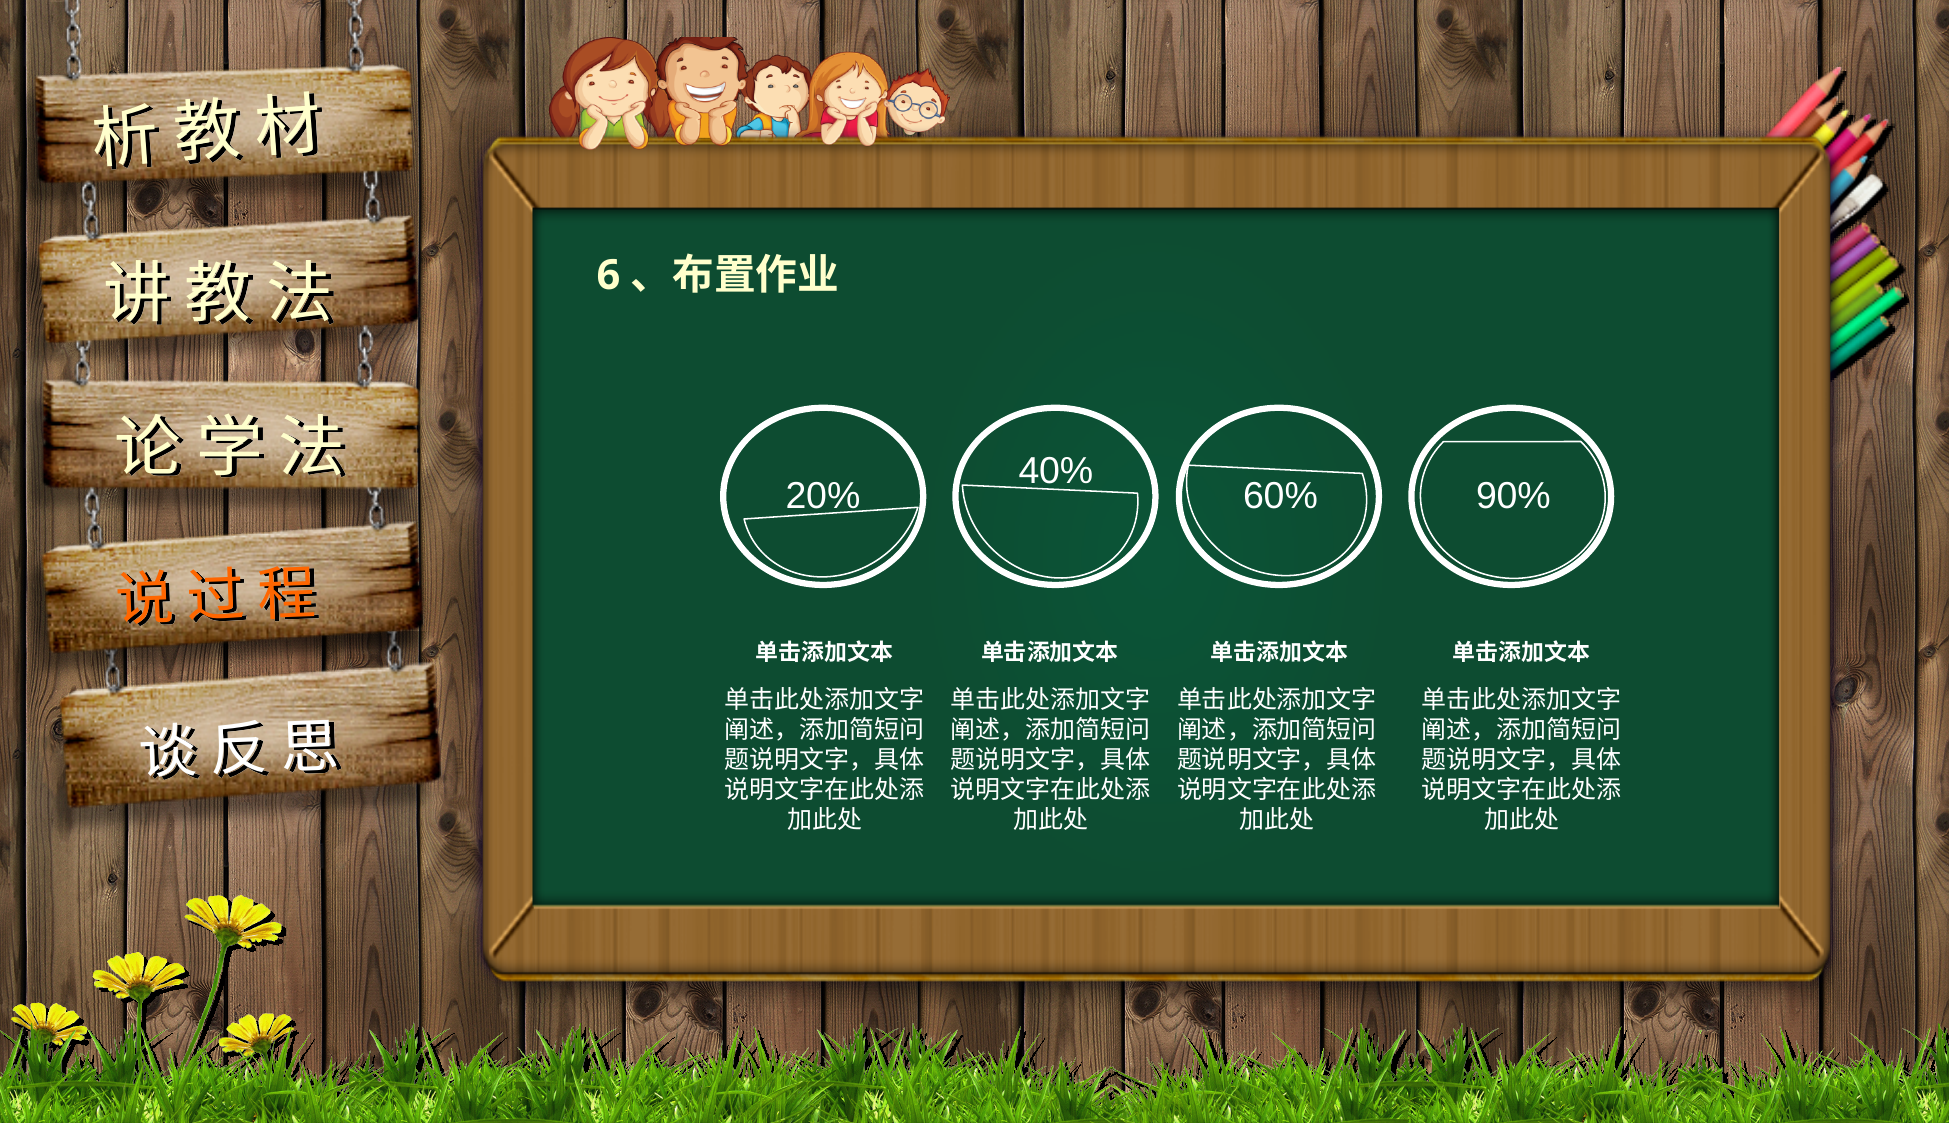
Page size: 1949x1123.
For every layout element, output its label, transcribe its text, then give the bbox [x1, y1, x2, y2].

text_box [930, 632, 1155, 840]
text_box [1411, 407, 1612, 586]
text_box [703, 632, 929, 840]
picture [0, 0, 1949, 1123]
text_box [1156, 632, 1398, 840]
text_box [722, 407, 925, 586]
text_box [1401, 632, 1643, 840]
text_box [1178, 407, 1380, 586]
text_box 6、布置作业 [581, 240, 854, 306]
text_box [955, 407, 1156, 586]
